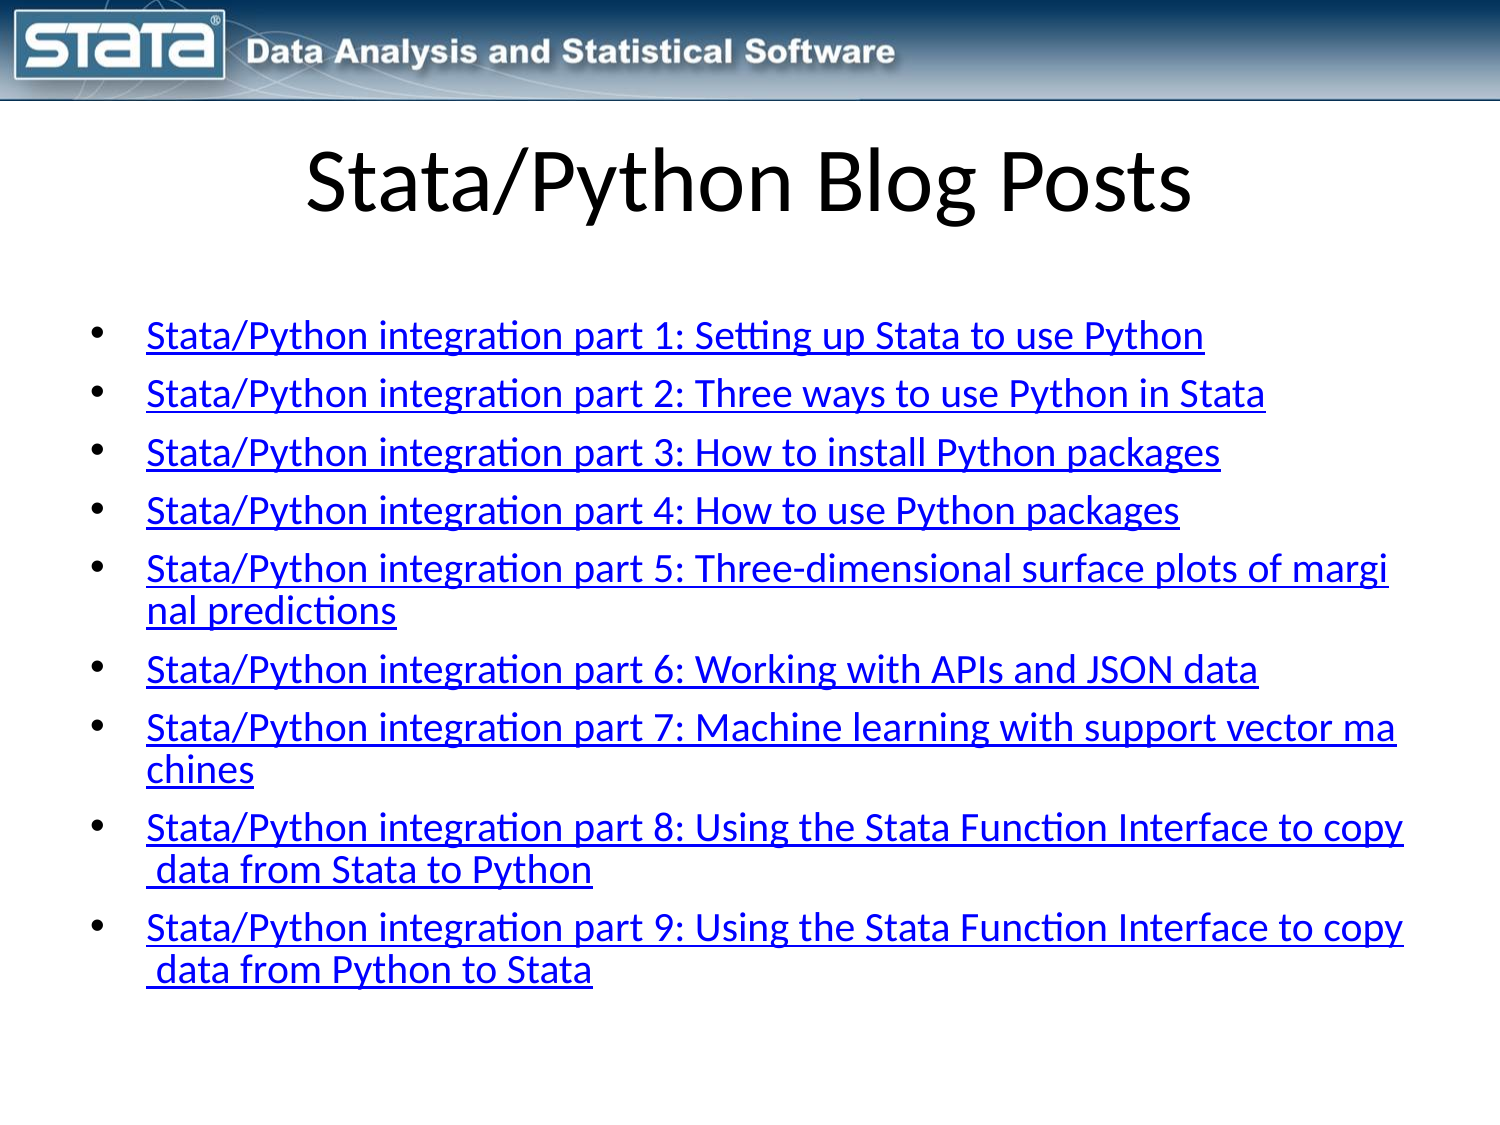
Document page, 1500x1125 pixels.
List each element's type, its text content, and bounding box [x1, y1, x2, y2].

list Stata/Python integration part 1: Setting up Stata to use Python Stata/Python integration part 2: Three ways to use Python in Stata Stata/Python integration part 3: How to install Python packages Stata/Python integration part 4: How to use Python packages Stata/Python integration part 5: Three-dimensional surface plots of marginal predictions Stata/Python integration part 6: Working with APIs and JSON data Stata/Python integration part 7: Machine learning with support vector machines Stata/Python integration part 8: Using the Stata Function Interface to copy data from Stata to Python Stata/Python integration part 9: Using the Stata Function Interface to copy data from Python to Stata [75, 299, 1425, 1050]
picture [0, 0, 1500, 99]
title Stata/Python Blog Posts [0, 99, 1500, 250]
